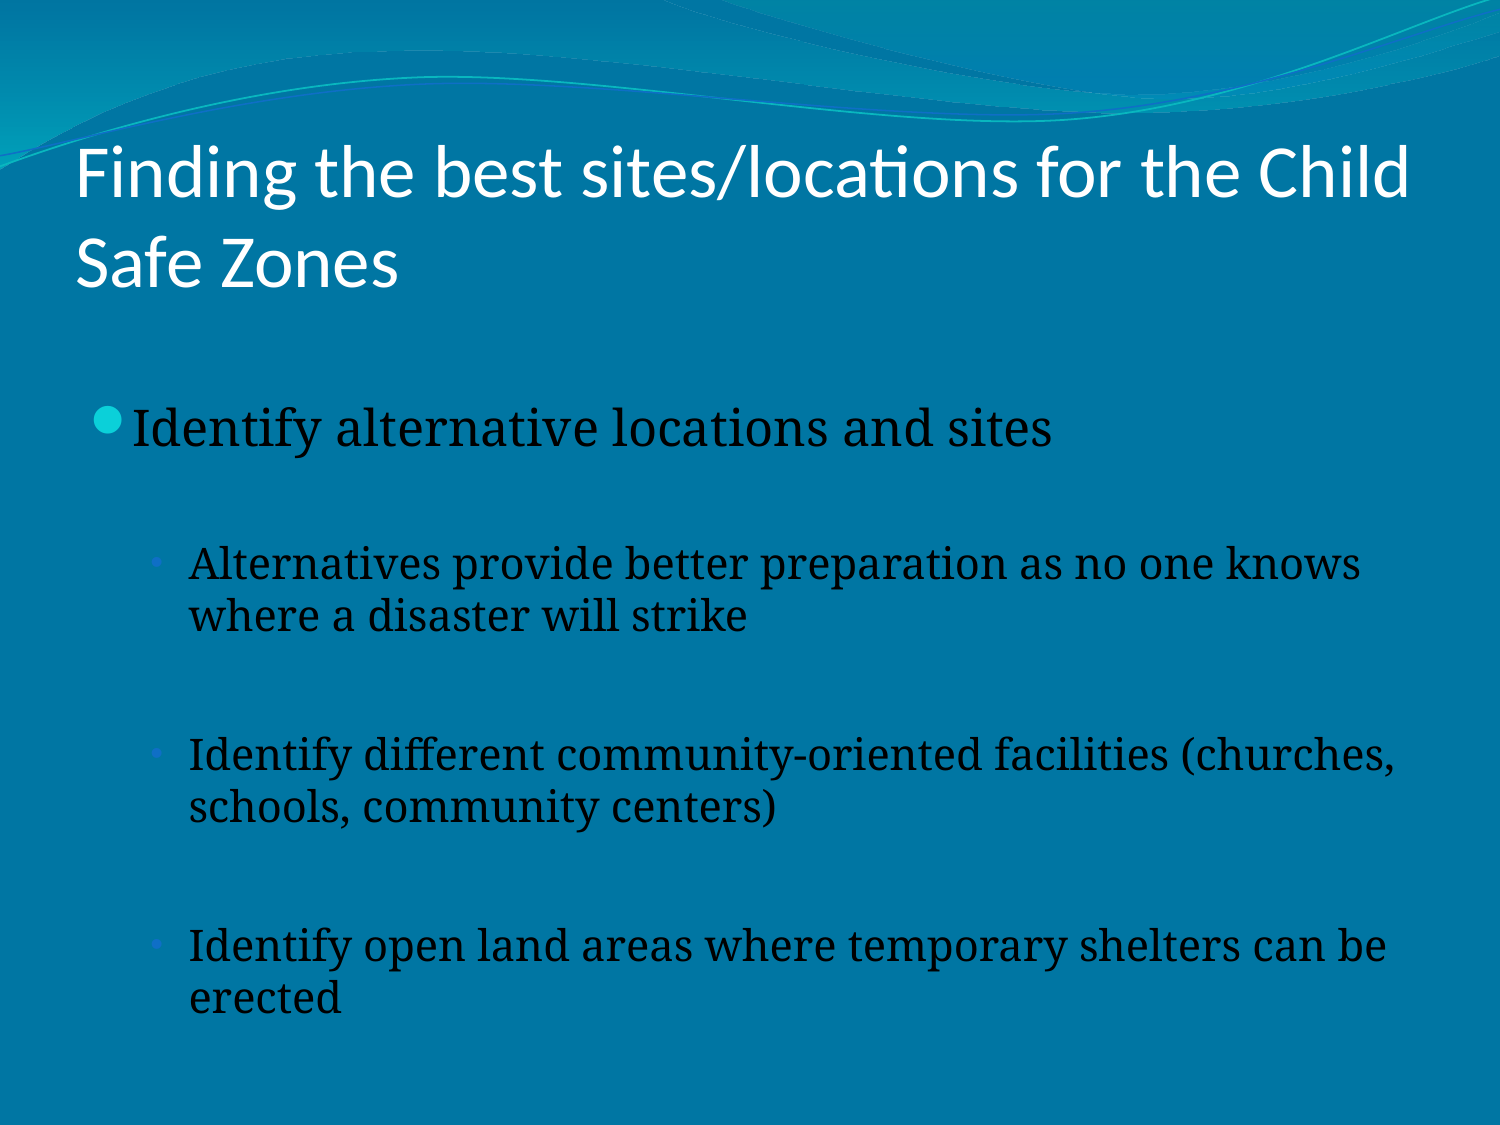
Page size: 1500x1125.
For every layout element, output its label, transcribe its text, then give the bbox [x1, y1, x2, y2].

list Identify alternative locations and sites Alternatives provide better preparation as no one knows where a disaster will strike Identify different community-oriented facilities (churches, schools, community centers) Identify open land areas where temporary shelters can be erected [75, 317, 1425, 1038]
title Finding the best sites/locations for the Child Safe Zones [75, 115, 1425, 303]
